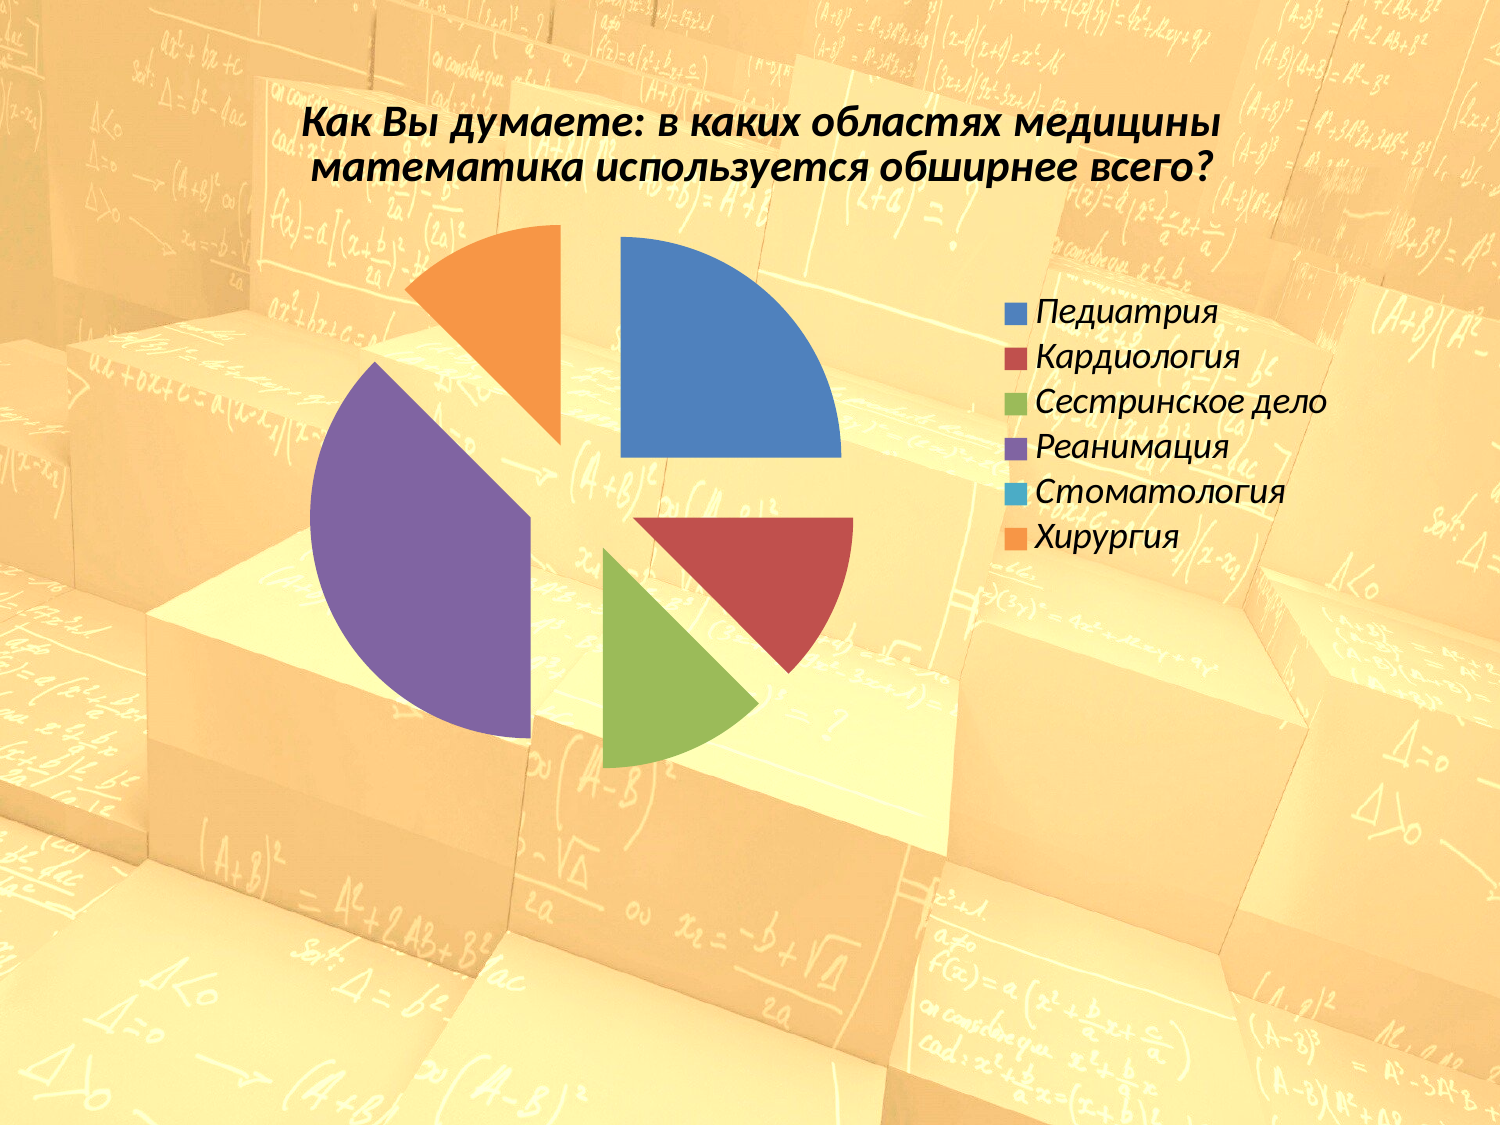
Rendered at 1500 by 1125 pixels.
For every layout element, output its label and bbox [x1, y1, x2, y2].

picture [0, 0, 1500, 1125]
chart [170, 66, 1353, 788]
